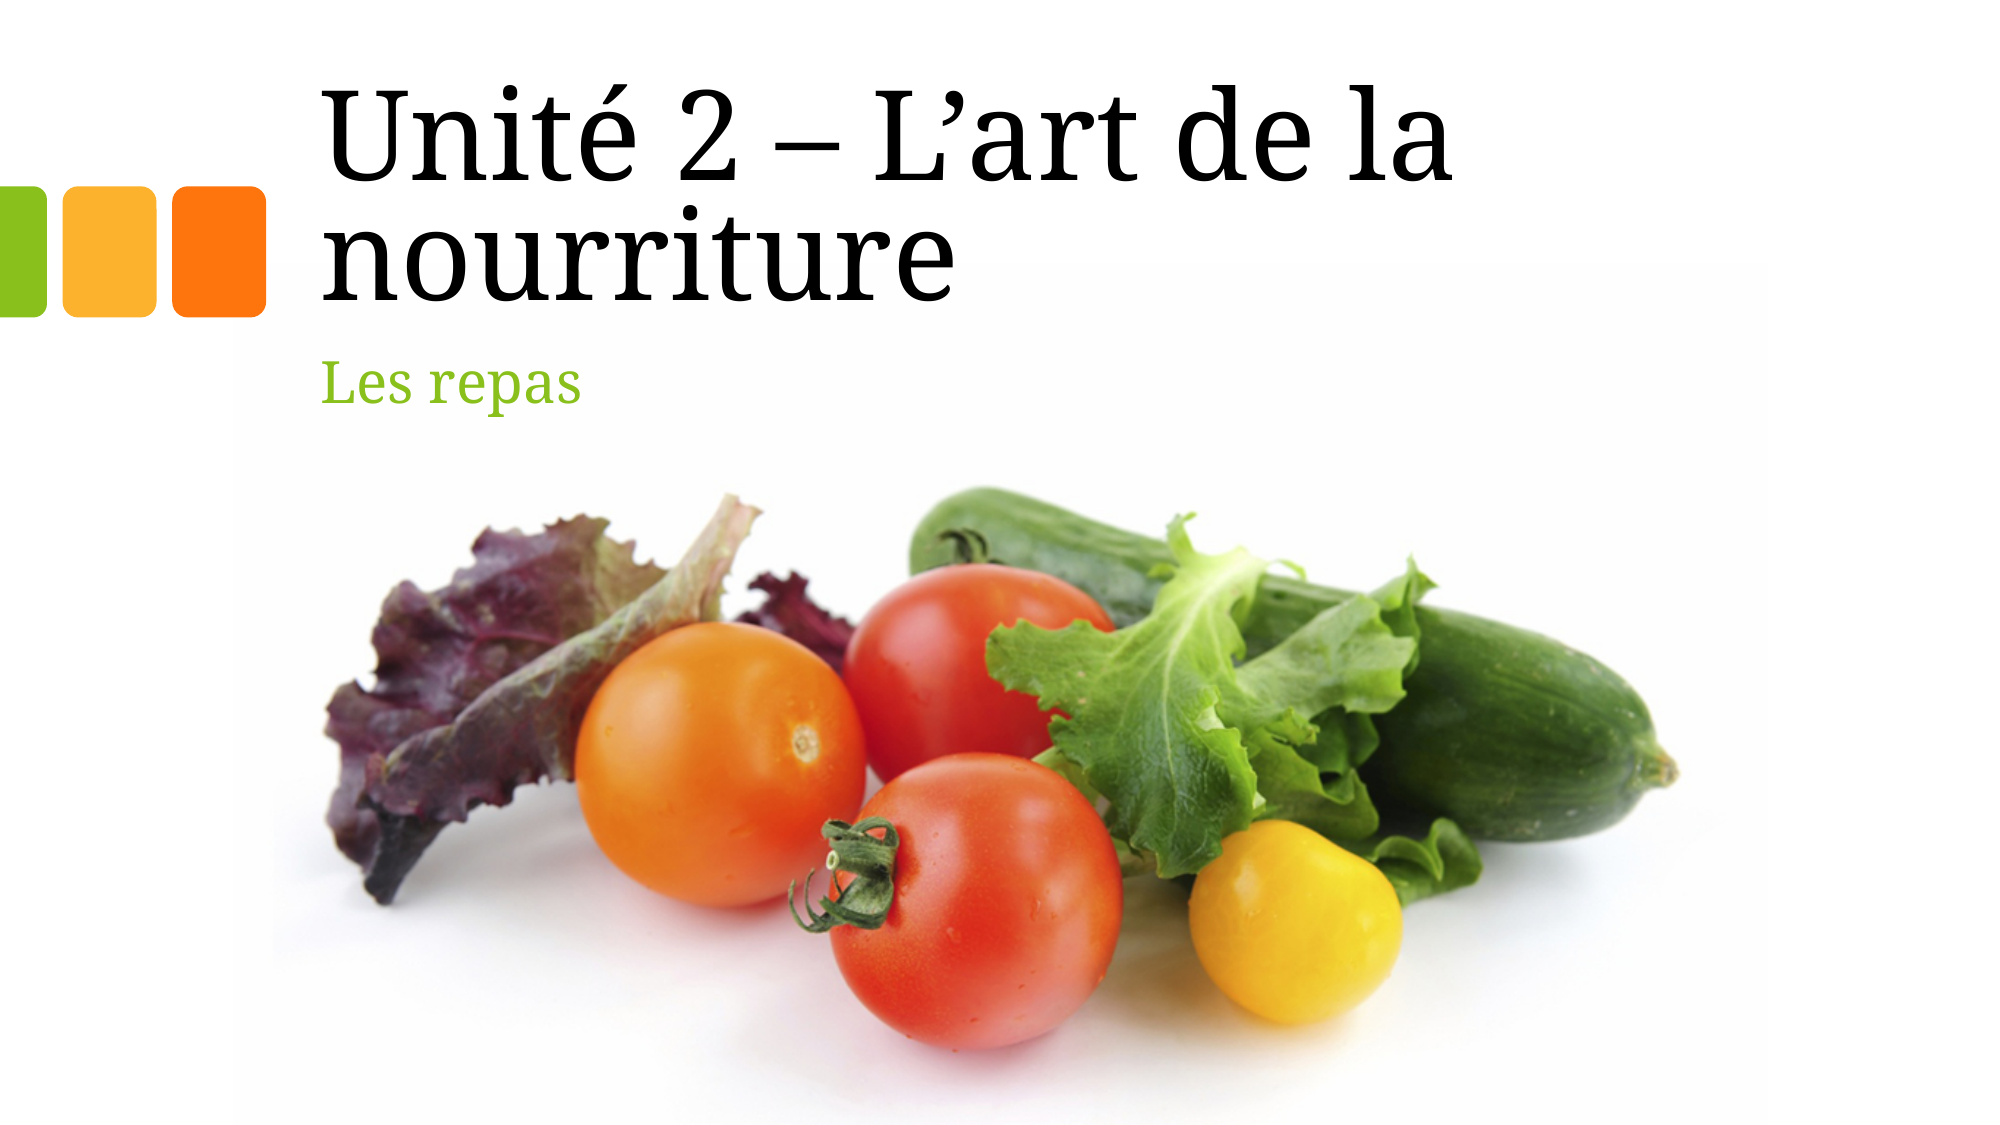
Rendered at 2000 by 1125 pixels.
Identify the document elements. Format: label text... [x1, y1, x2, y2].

title Unité 2 – L’art de la nourriture [299, 59, 1800, 335]
picture [0, 0, 2000, 1125]
subtitle Les repas [299, 342, 1800, 489]
